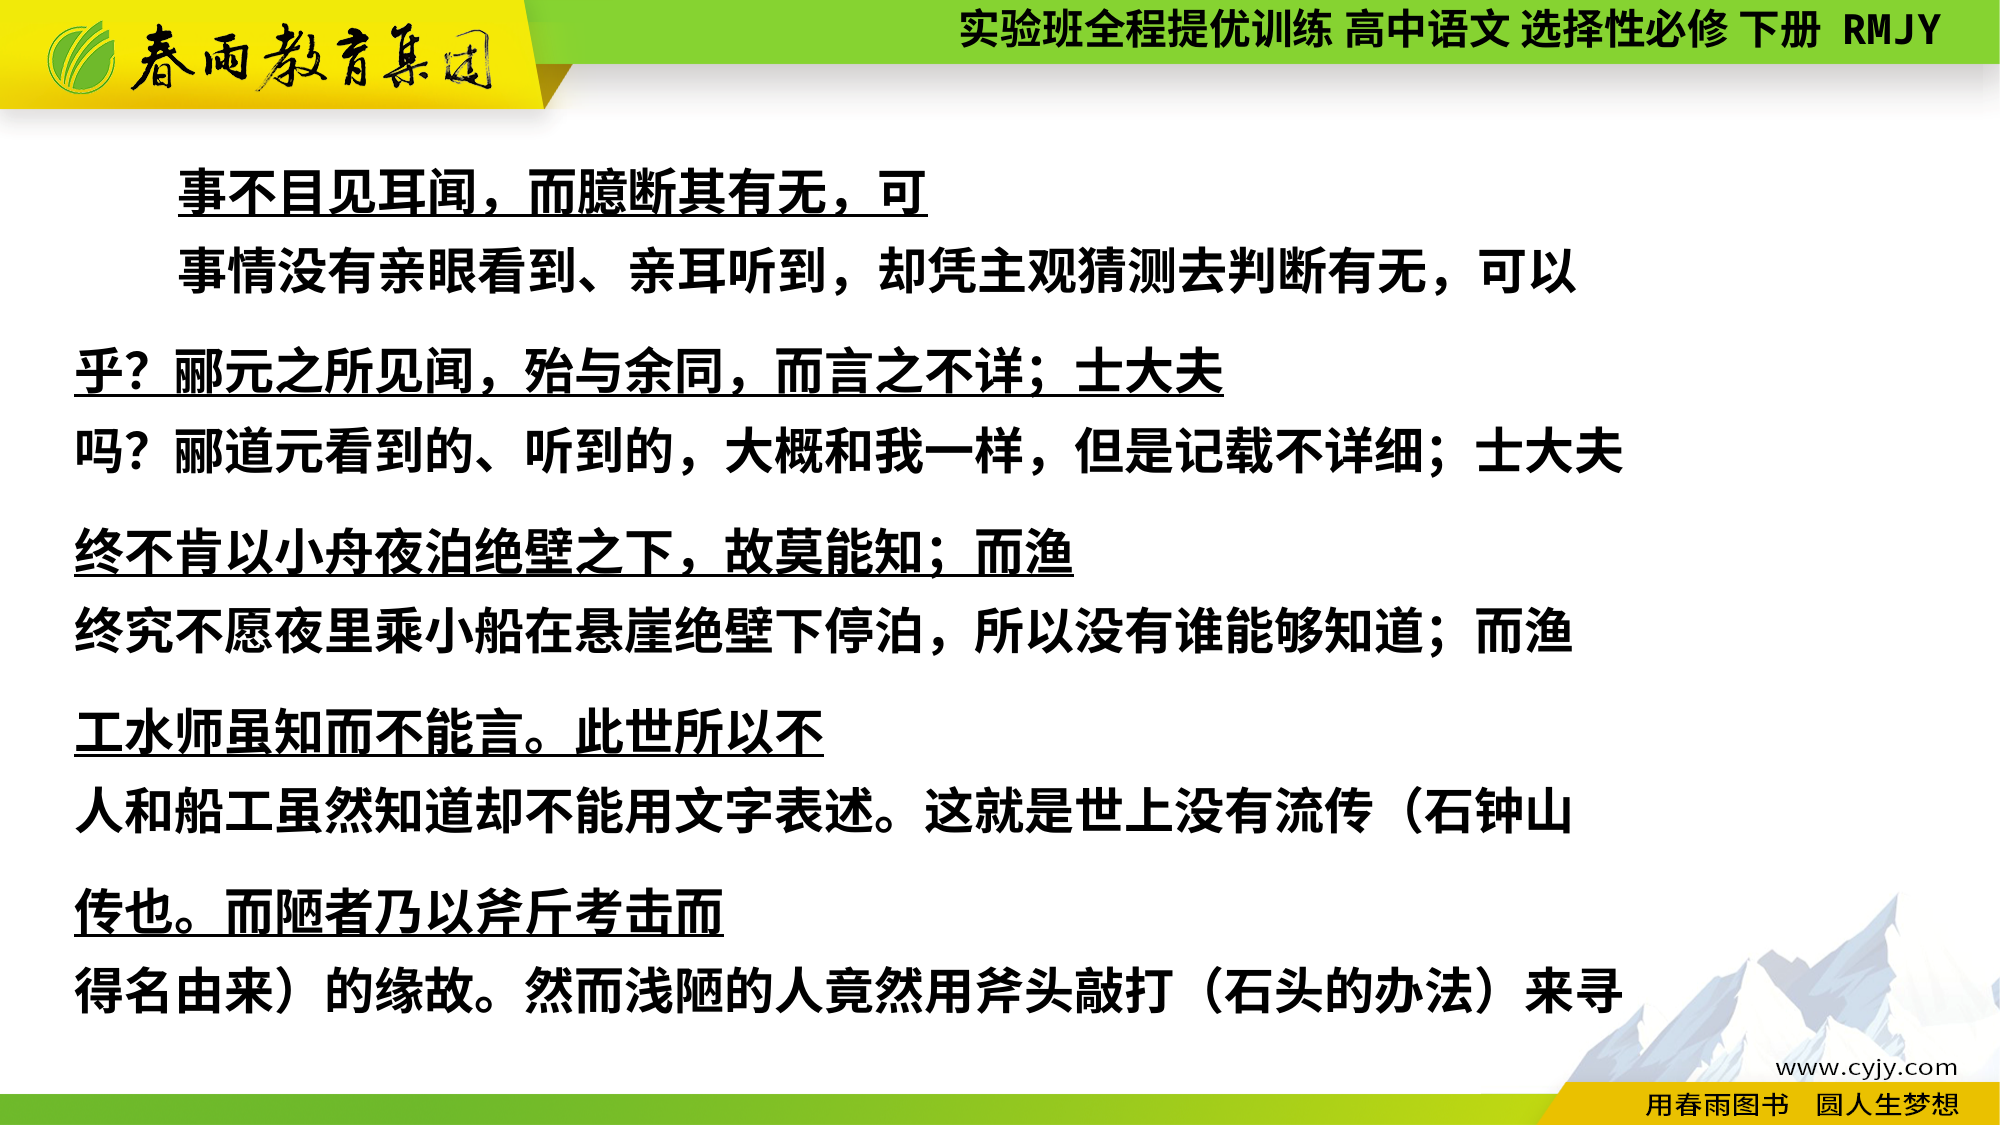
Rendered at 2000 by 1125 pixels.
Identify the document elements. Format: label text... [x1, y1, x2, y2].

text_box 事情没有亲眼看到、亲耳听到，却凭主观猜测去判断有无，可以 吗？郦道元看到的、听到的，大概和我一样，但是记载不详细；士大夫 终究不愿夜里乘小船在悬崖绝壁下停泊，所以没有谁能够知道；而渔 人和船工虽然知道却不能用文字表述。这就是世上没有流传（石钟山 得名由来）的缘故。然而浅陋的人竟然用斧头敲打（石头的办法）来寻 [59, 201, 1944, 1027]
picture [0, 0, 2000, 1125]
